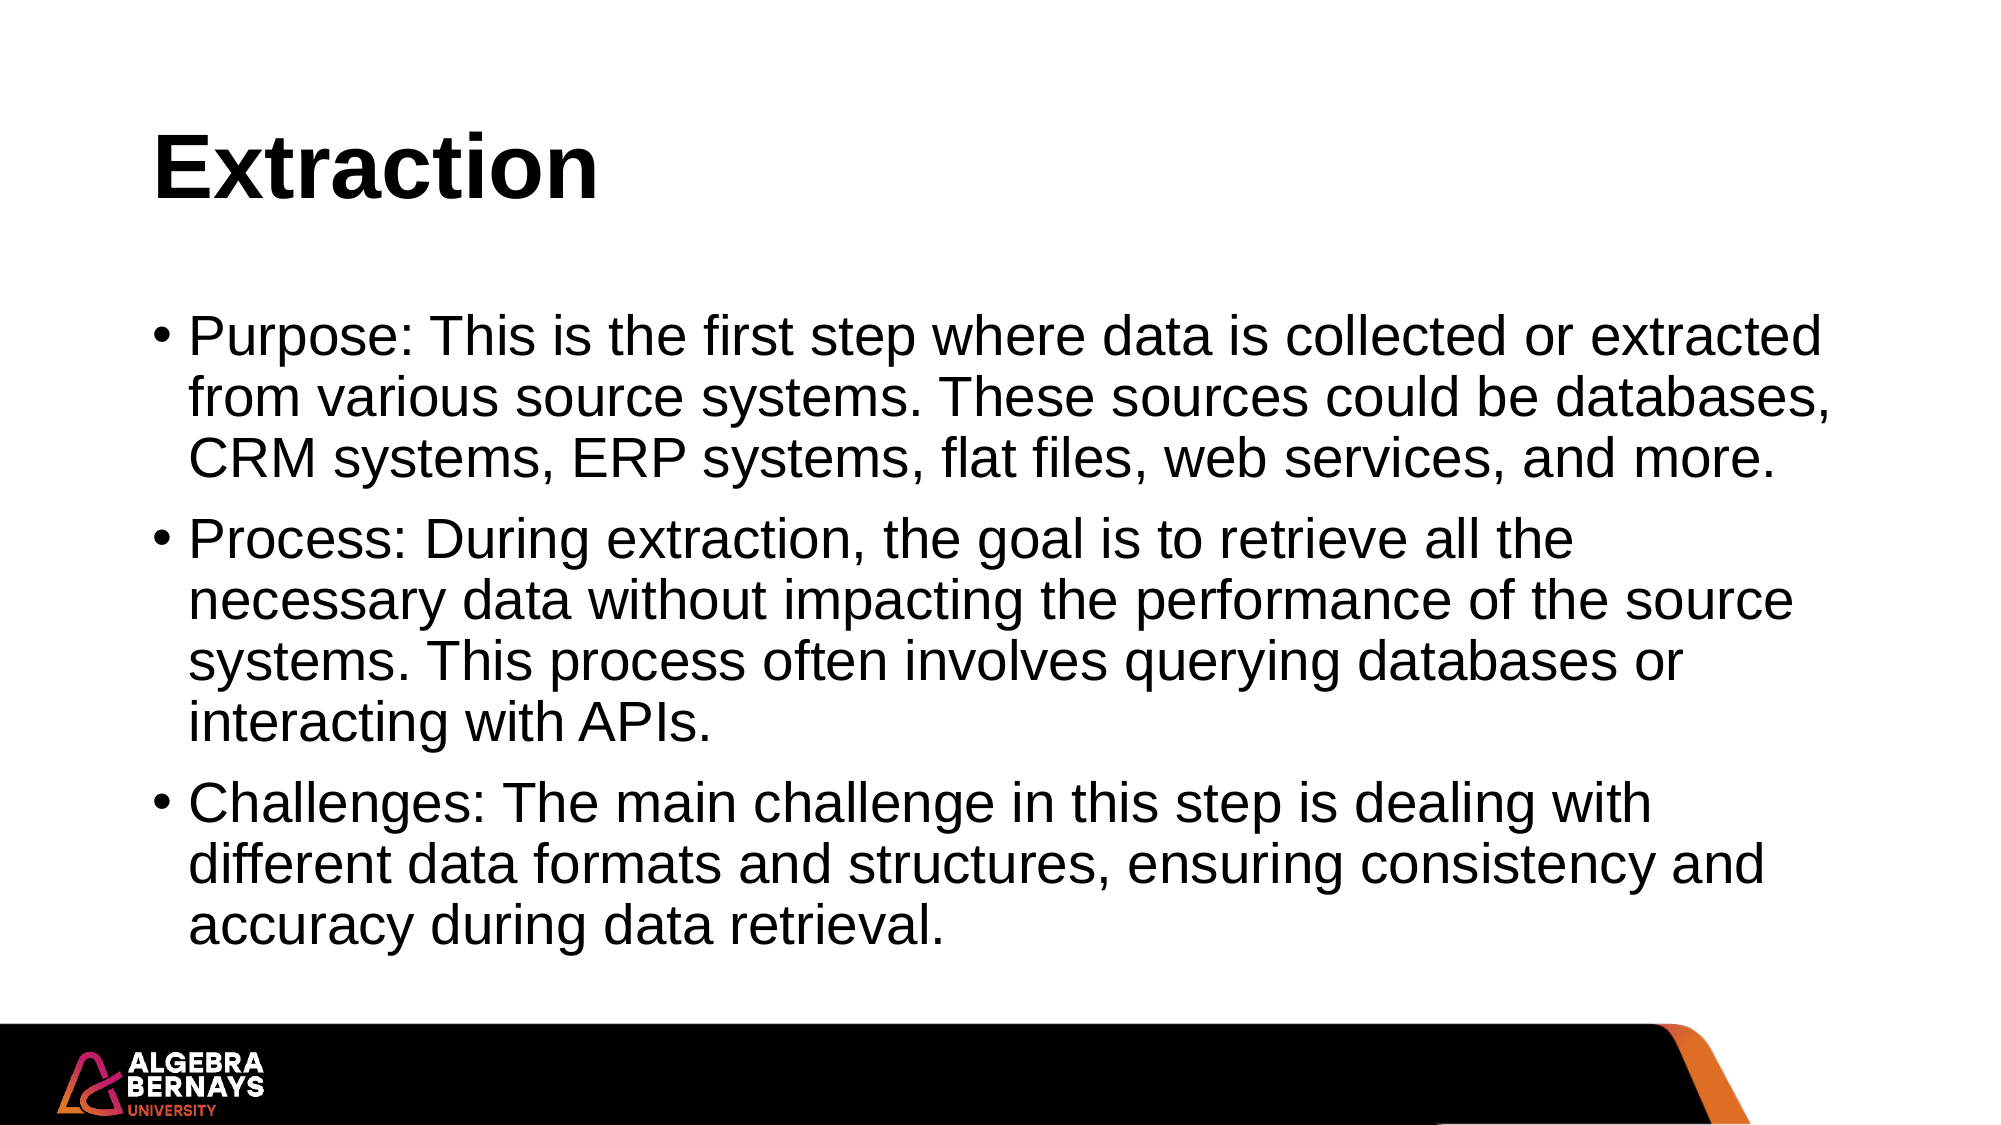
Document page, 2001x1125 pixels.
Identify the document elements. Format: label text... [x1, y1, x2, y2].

picture [0, 1023, 1958, 1125]
title Extraction [137, 59, 1863, 278]
list Purpose: This is the first step where data is collected or extracted from various source systems. These sources could be databases, CRM systems, ERP systems, flat files, web services, and more. Process: During extraction, the goal is to retrieve all the necessary data without impacting the performance of the source systems. This process often involves querying databases or interacting with APIs. Challenges: The main challenge in this step is dealing with different data formats and structures, ensuring consistency and accuracy during data retrieval. [137, 299, 1863, 1014]
